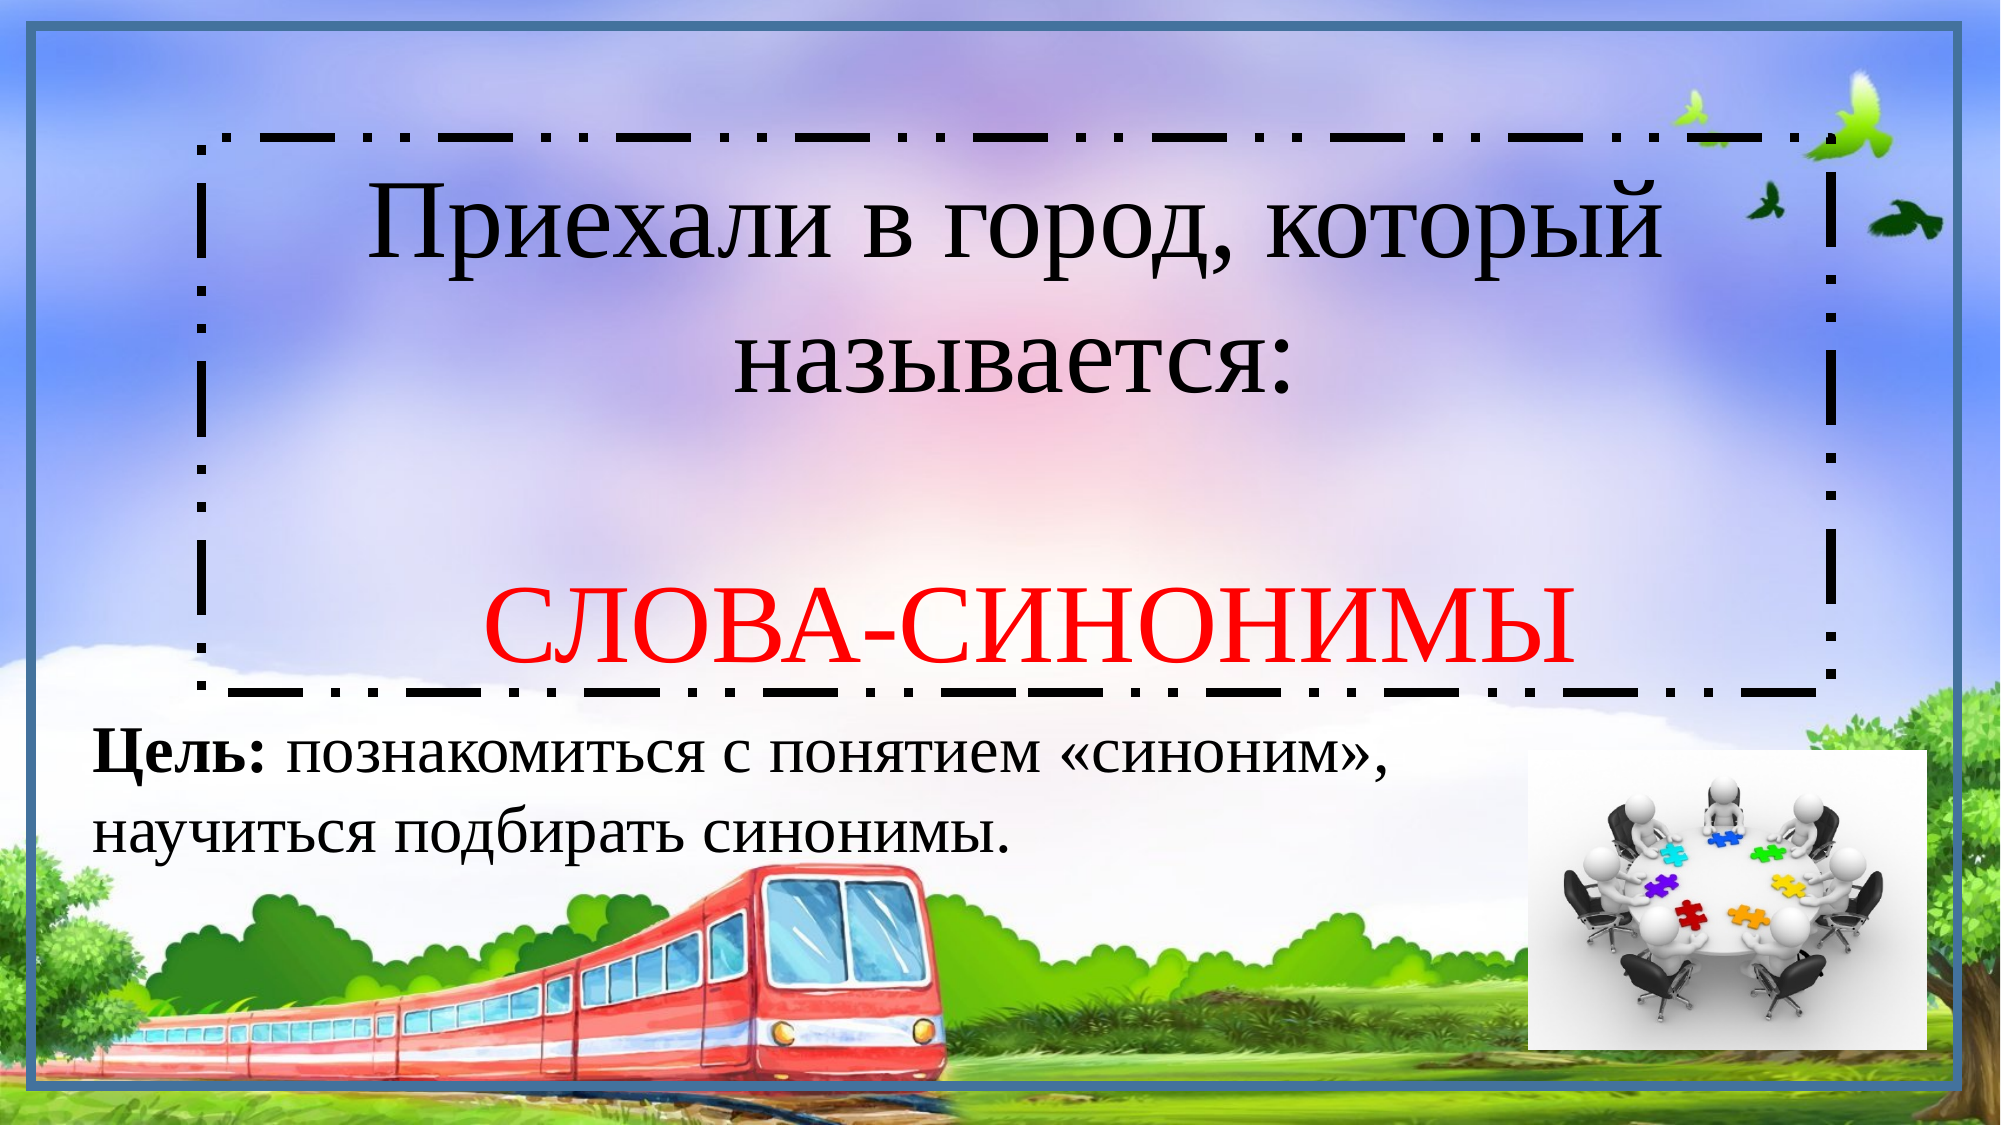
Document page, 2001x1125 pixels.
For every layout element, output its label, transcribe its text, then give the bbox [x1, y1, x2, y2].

text_box Приехали в город, который называется: СЛОВА-СИНОНИМЫ [201, 137, 1831, 693]
picture [0, 0, 2001, 1125]
text_box [30, 25, 1959, 1087]
text_box Цель: познакомиться с понятием «синоним», научиться подбирать синонимы. [78, 698, 1487, 873]
